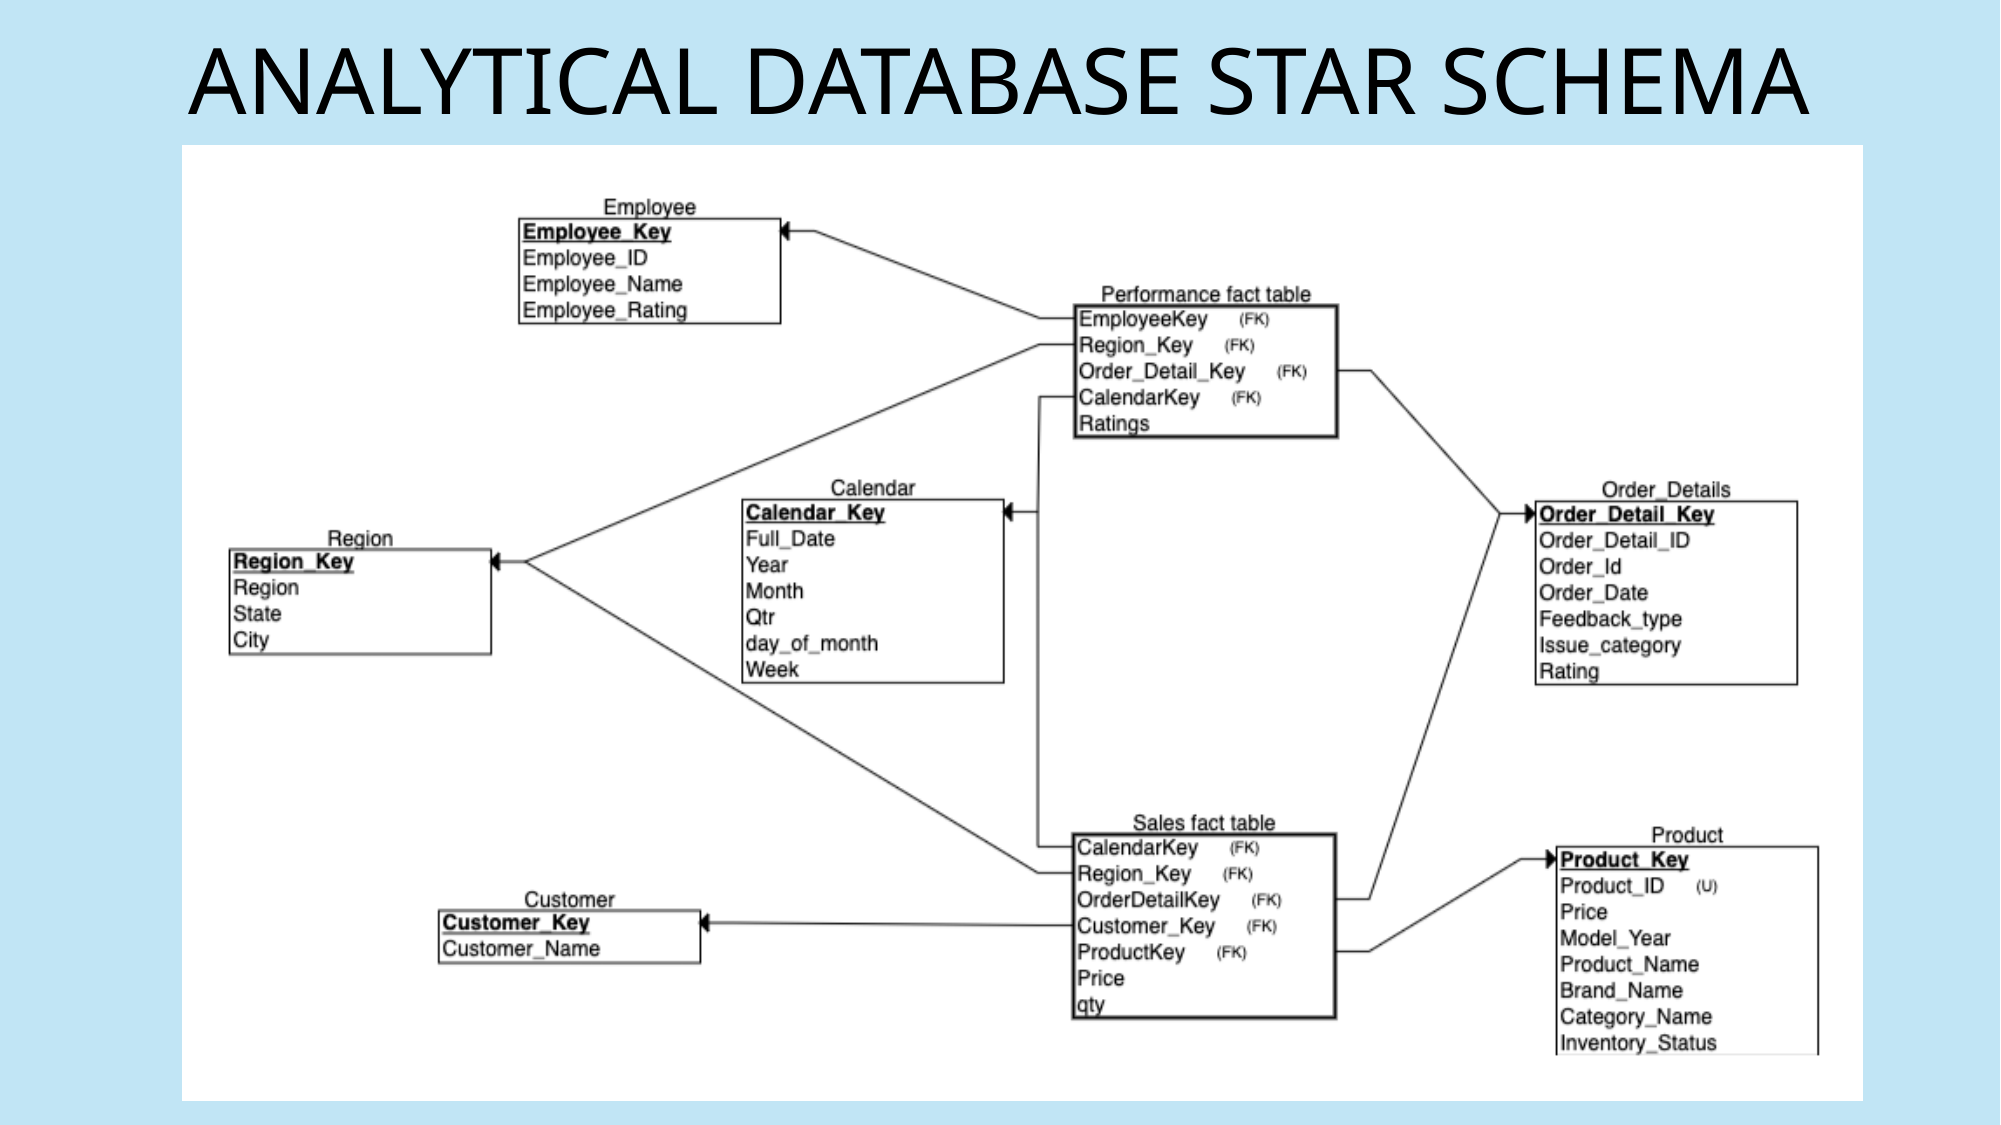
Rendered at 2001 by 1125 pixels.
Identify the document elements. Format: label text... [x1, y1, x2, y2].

picture [182, 144, 1863, 1101]
title ANALYTICAL DATABASE STAR SCHEMA [137, 24, 1863, 146]
